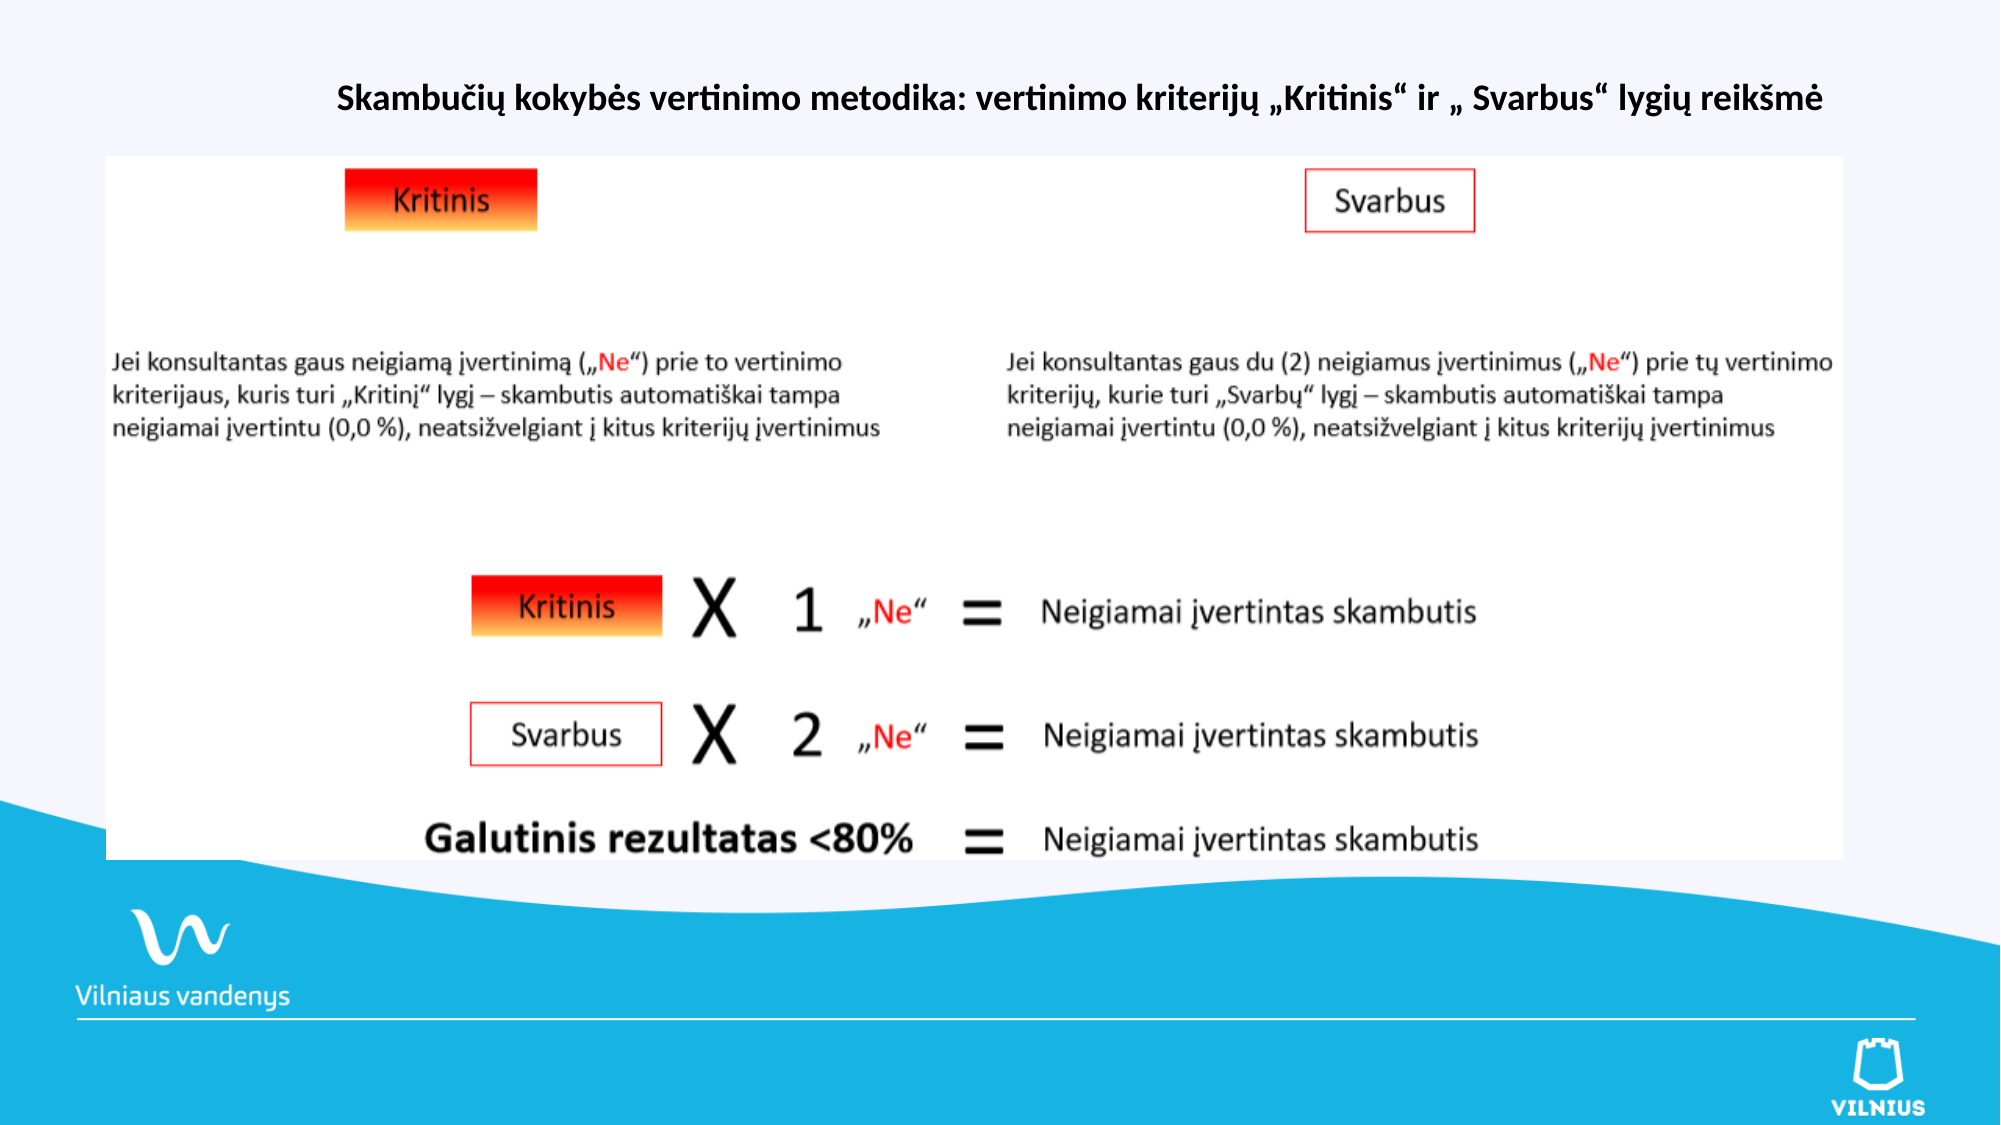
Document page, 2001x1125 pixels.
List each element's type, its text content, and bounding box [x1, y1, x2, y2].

picture [0, 156, 2000, 1125]
text_box Skambučių kokybės vertinimo metodika: vertinimo kriterijų „Kritinis“ ir „ Svarbus“ lygių reikšmė [320, 65, 1843, 126]
